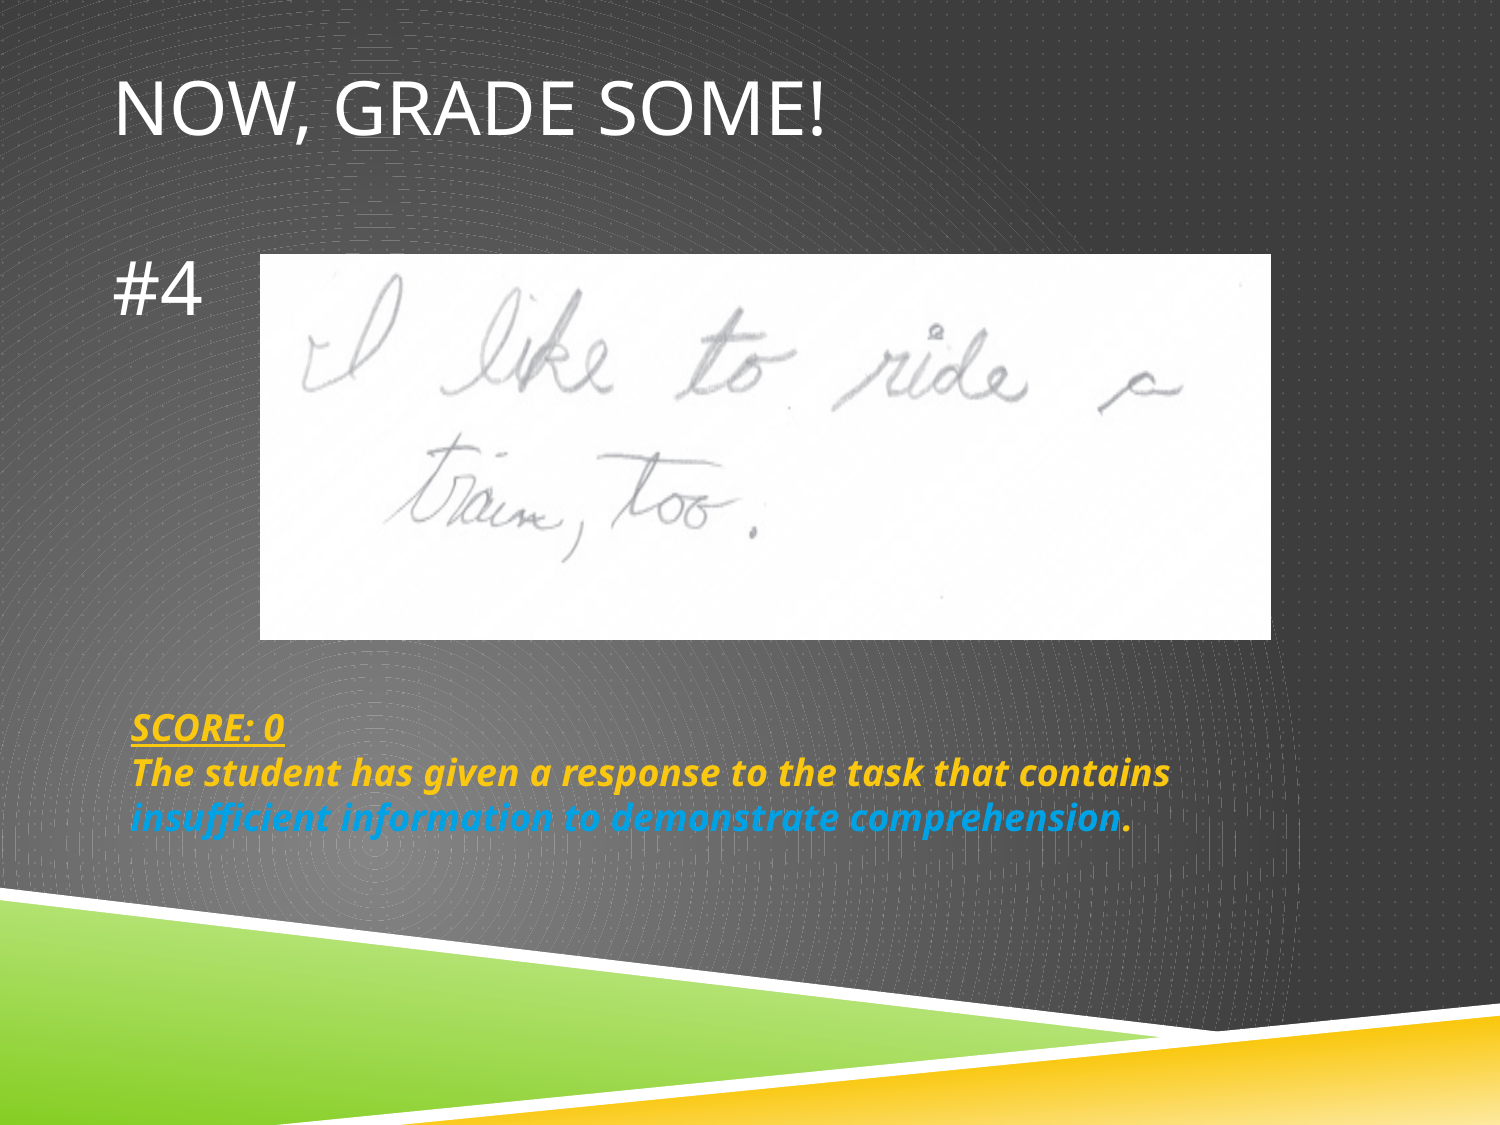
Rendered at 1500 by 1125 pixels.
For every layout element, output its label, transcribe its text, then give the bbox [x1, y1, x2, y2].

text_box SCORE: 0 The student has given a response to the task that contains insufficient information to demonstrate comprehension. [115, 696, 1388, 847]
picture [260, 254, 1271, 640]
title NOW, GRADE SOME! #4 [112, 45, 1388, 346]
